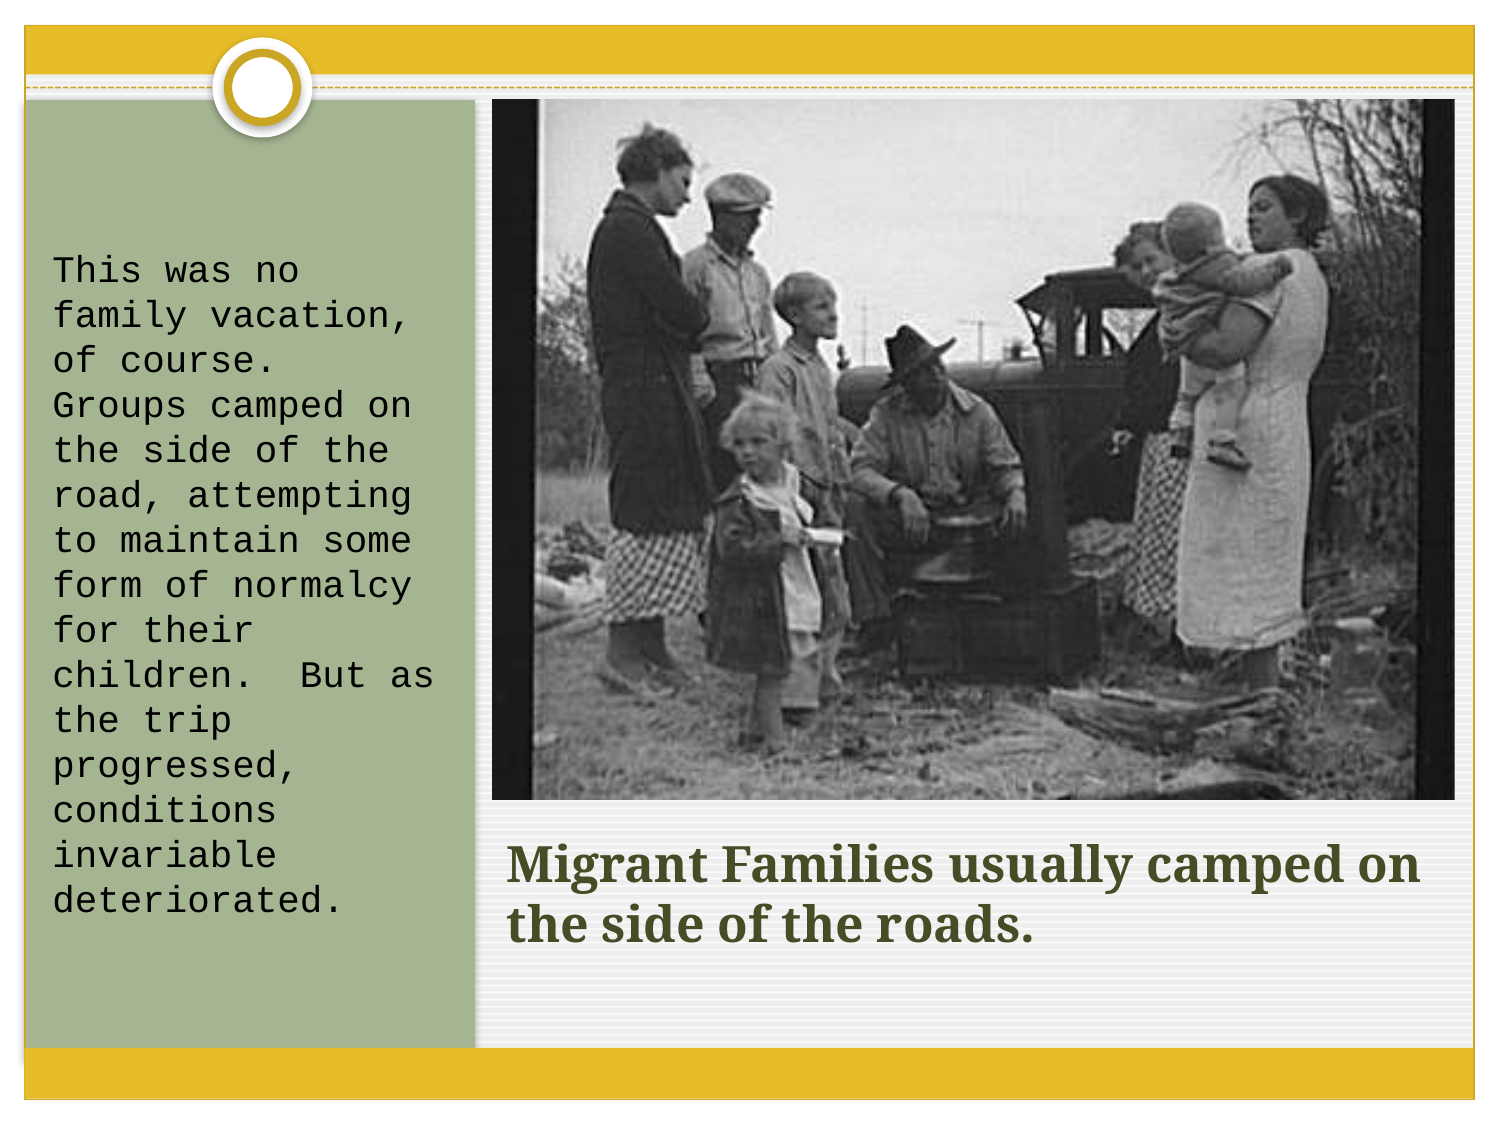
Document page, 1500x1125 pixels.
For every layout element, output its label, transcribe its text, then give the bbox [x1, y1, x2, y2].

title Migrant Families usually camped on the side of the roads. [492, 825, 1455, 1025]
list This was no family vacation, of course. Groups camped on the side of the road, attempting to maintain some form of normalcy for their children. But as the trip progressed, conditions invariable deteriorated. [37, 237, 463, 1075]
picture [491, 99, 1455, 801]
